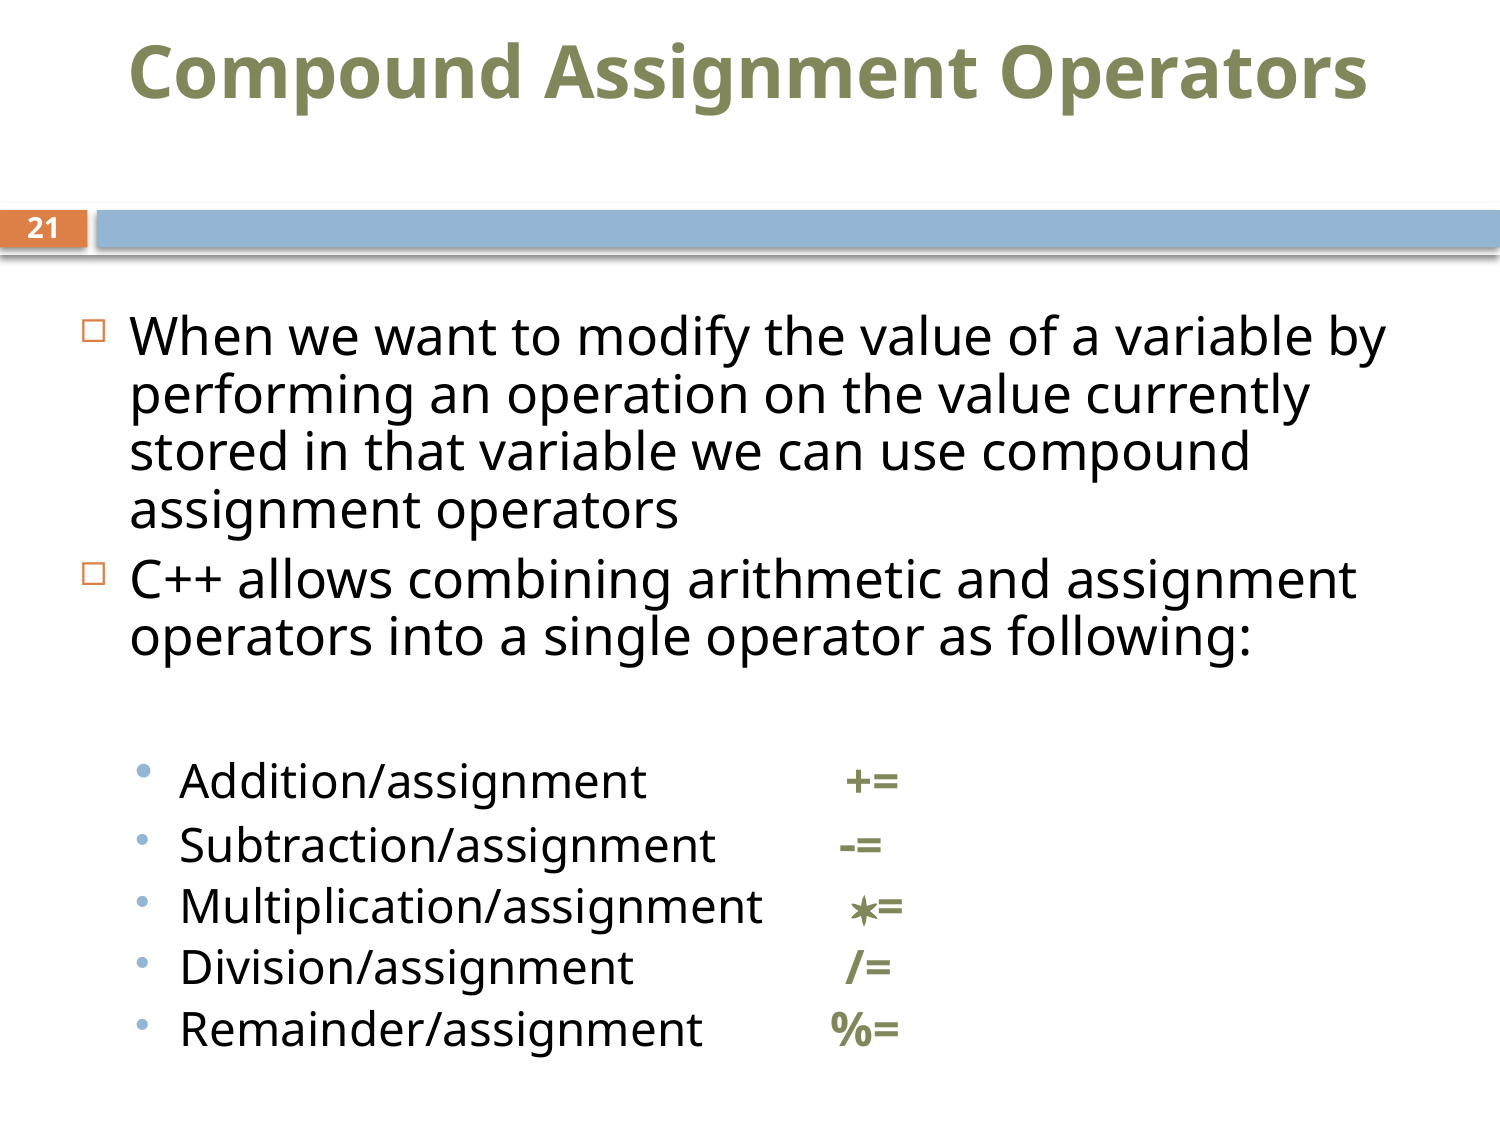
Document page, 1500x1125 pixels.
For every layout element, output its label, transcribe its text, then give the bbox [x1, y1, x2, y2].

slide_number 21 [0, 208, 88, 249]
list When we want to modify the value of a variable by performing an operation on the value currently stored in that variable we can use compound assignment operators C++ allows combining arithmetic and assignment operators into a single operator as following: Addition/assignment += Subtraction/assignment = Multiplication/assignment = Division/assignment /= Remainder/assignment %= [64, 302, 1415, 1066]
title Compound Assignment Operators [112, 12, 1388, 125]
